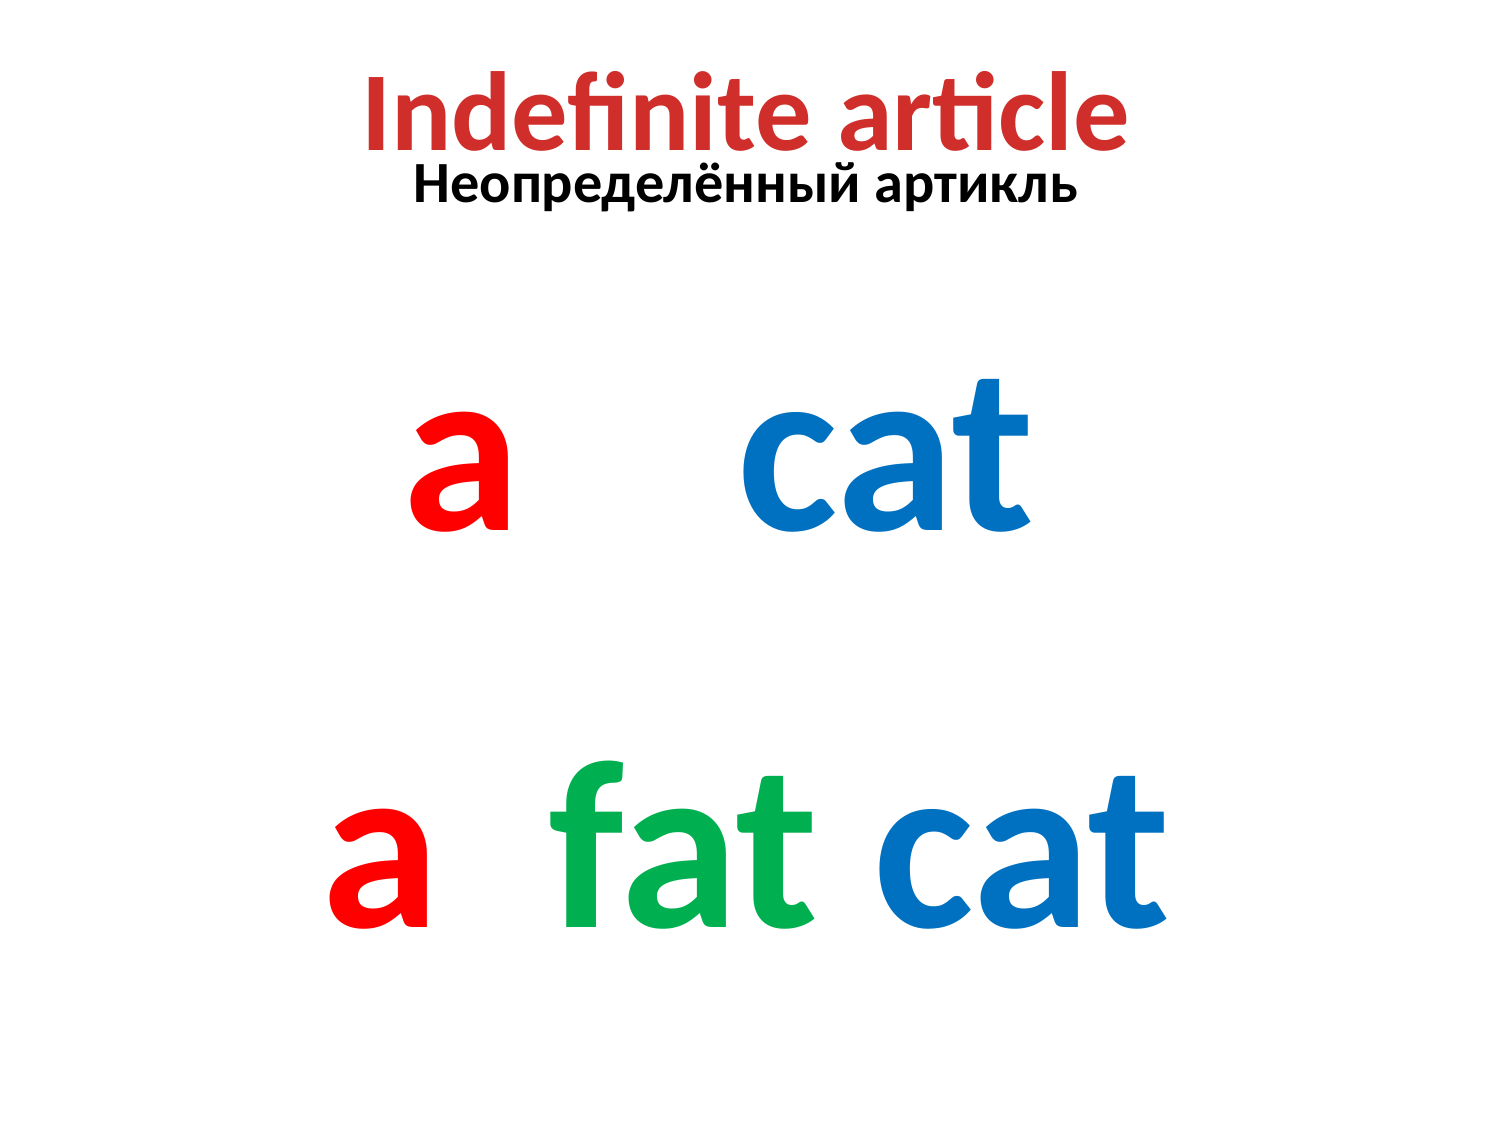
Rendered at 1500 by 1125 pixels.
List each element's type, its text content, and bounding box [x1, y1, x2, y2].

text_box Indefinite article [346, 30, 1146, 181]
text_box a fat cat [306, 680, 1241, 983]
text_box Неопределённый артикль [398, 137, 1094, 222]
text_box a cat [387, 283, 1105, 586]
